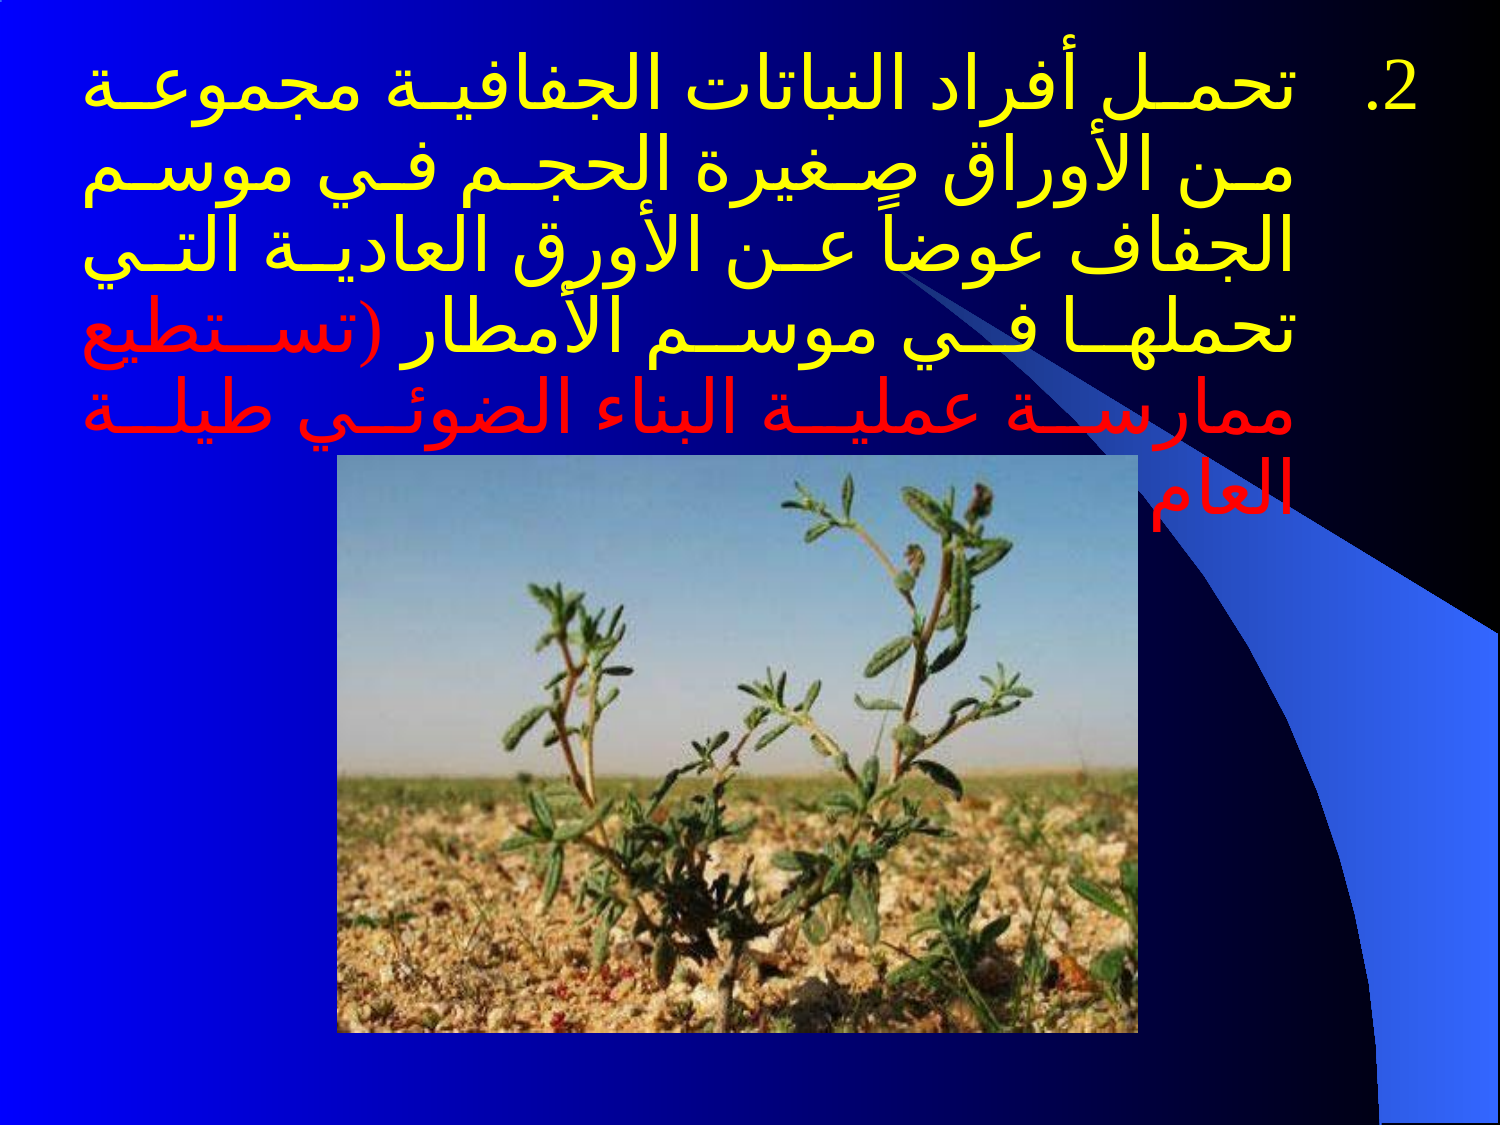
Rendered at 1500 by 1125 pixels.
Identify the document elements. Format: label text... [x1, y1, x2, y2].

picture [337, 455, 1138, 1034]
list تحمل أفراد النباتات الجفافية مجموعة من الأوراق صغيرة الحجم في موسم الجفاف عوضاً عن الأورق العادية التي تحملها في موسم الأمطار (تستطيع ممارسة عملية البناء الضوئي طيلة العام ، وتقليل النتح). [49, 37, 1451, 1076]
